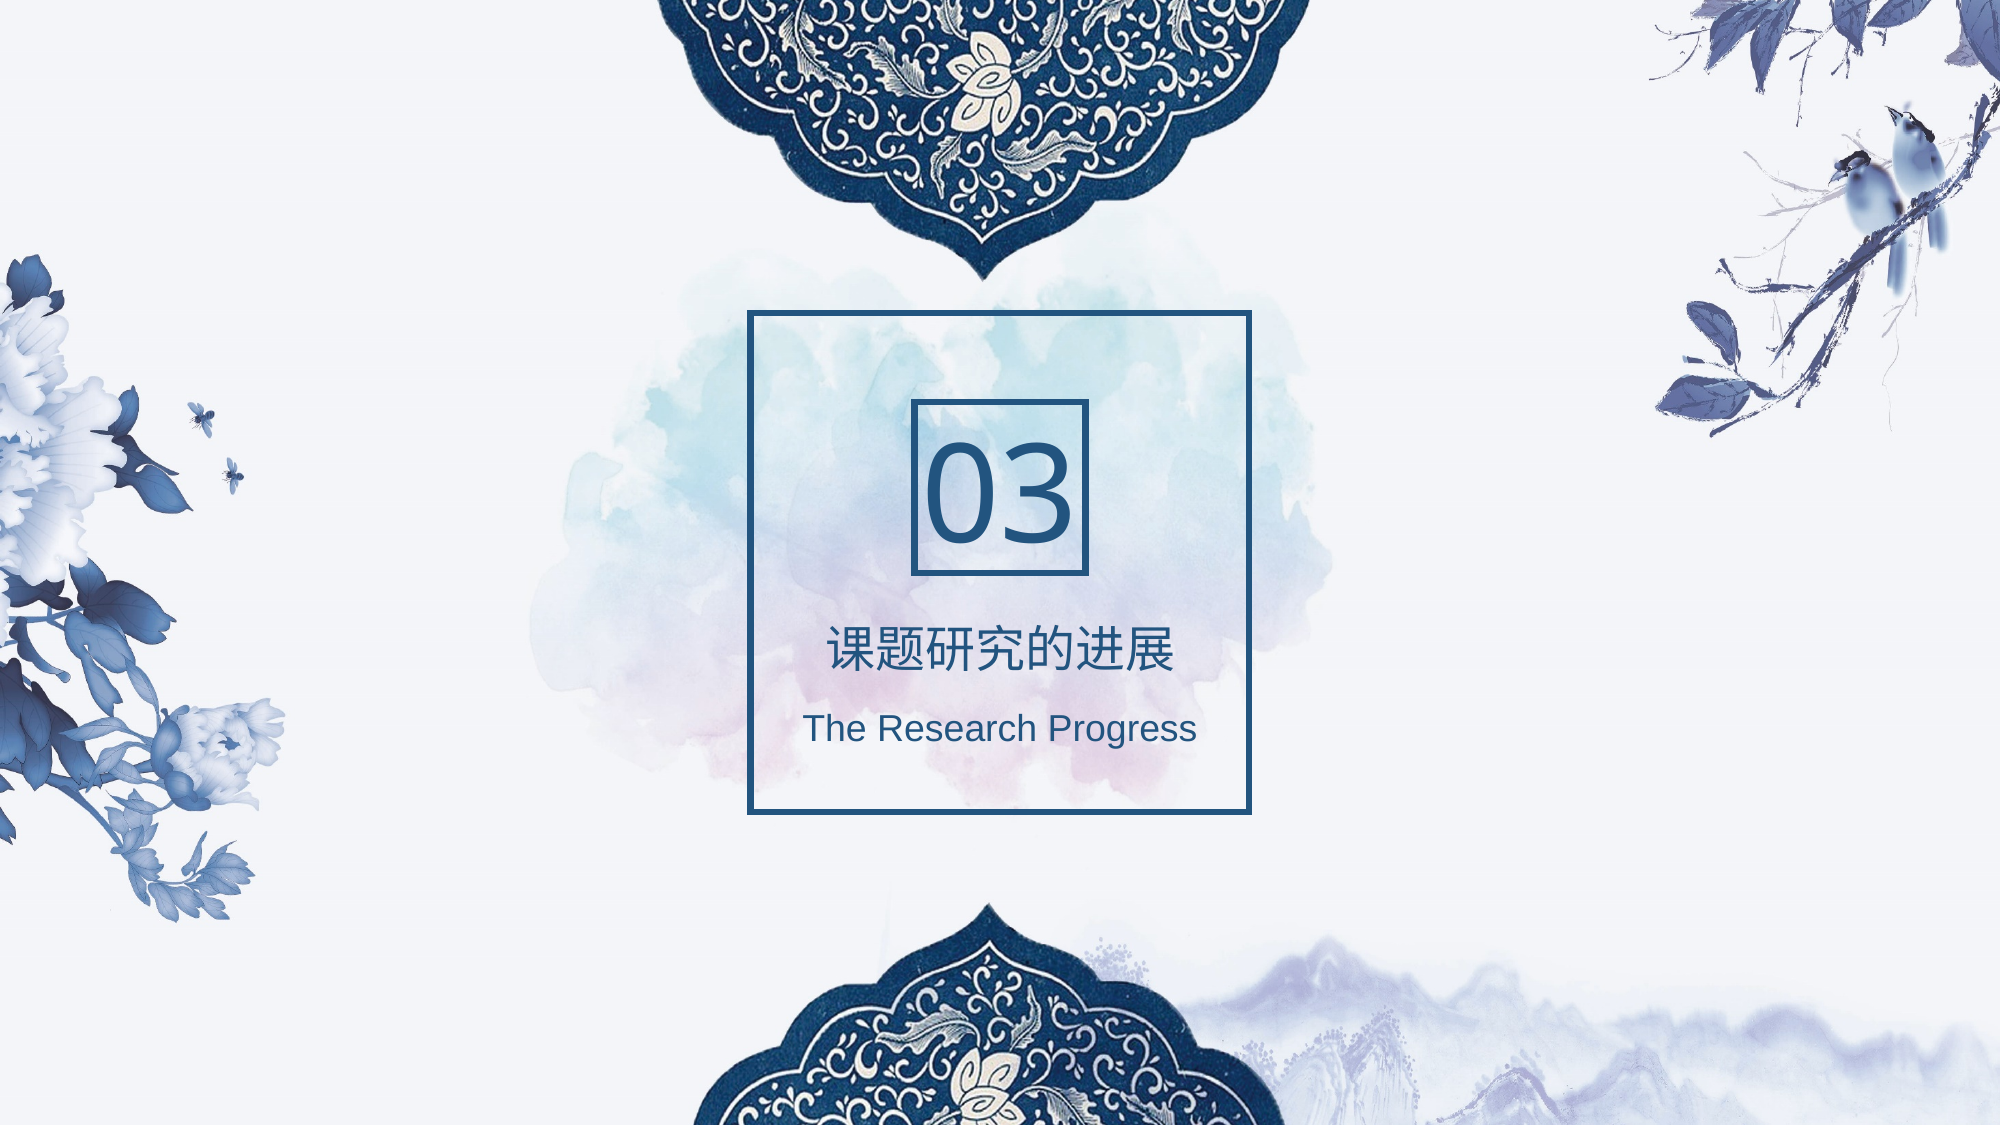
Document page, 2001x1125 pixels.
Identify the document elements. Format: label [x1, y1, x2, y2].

picture [0, 0, 2000, 1125]
text_box [750, 313, 1250, 812]
